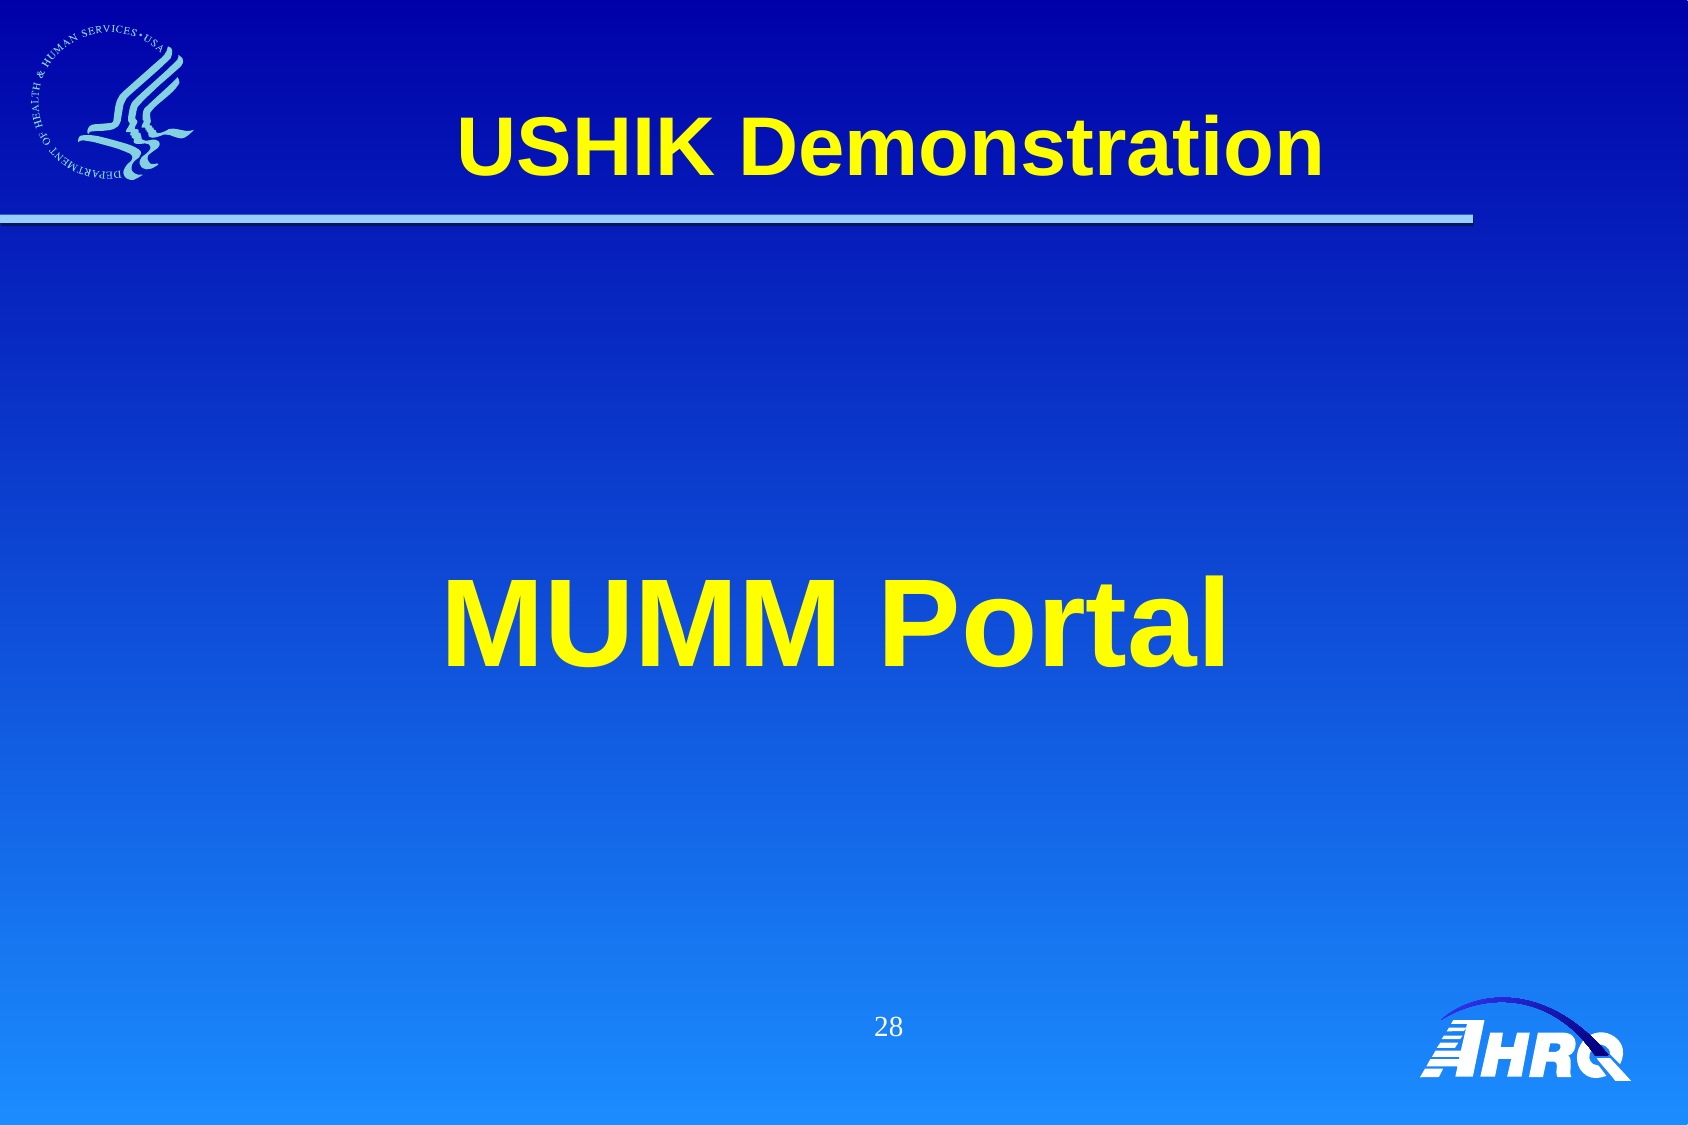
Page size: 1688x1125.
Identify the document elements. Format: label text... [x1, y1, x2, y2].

slide_number 28 [468, 999, 919, 1079]
title USHIK Demonstration [218, 56, 1588, 202]
list MUMM Portal [79, 241, 1631, 1043]
